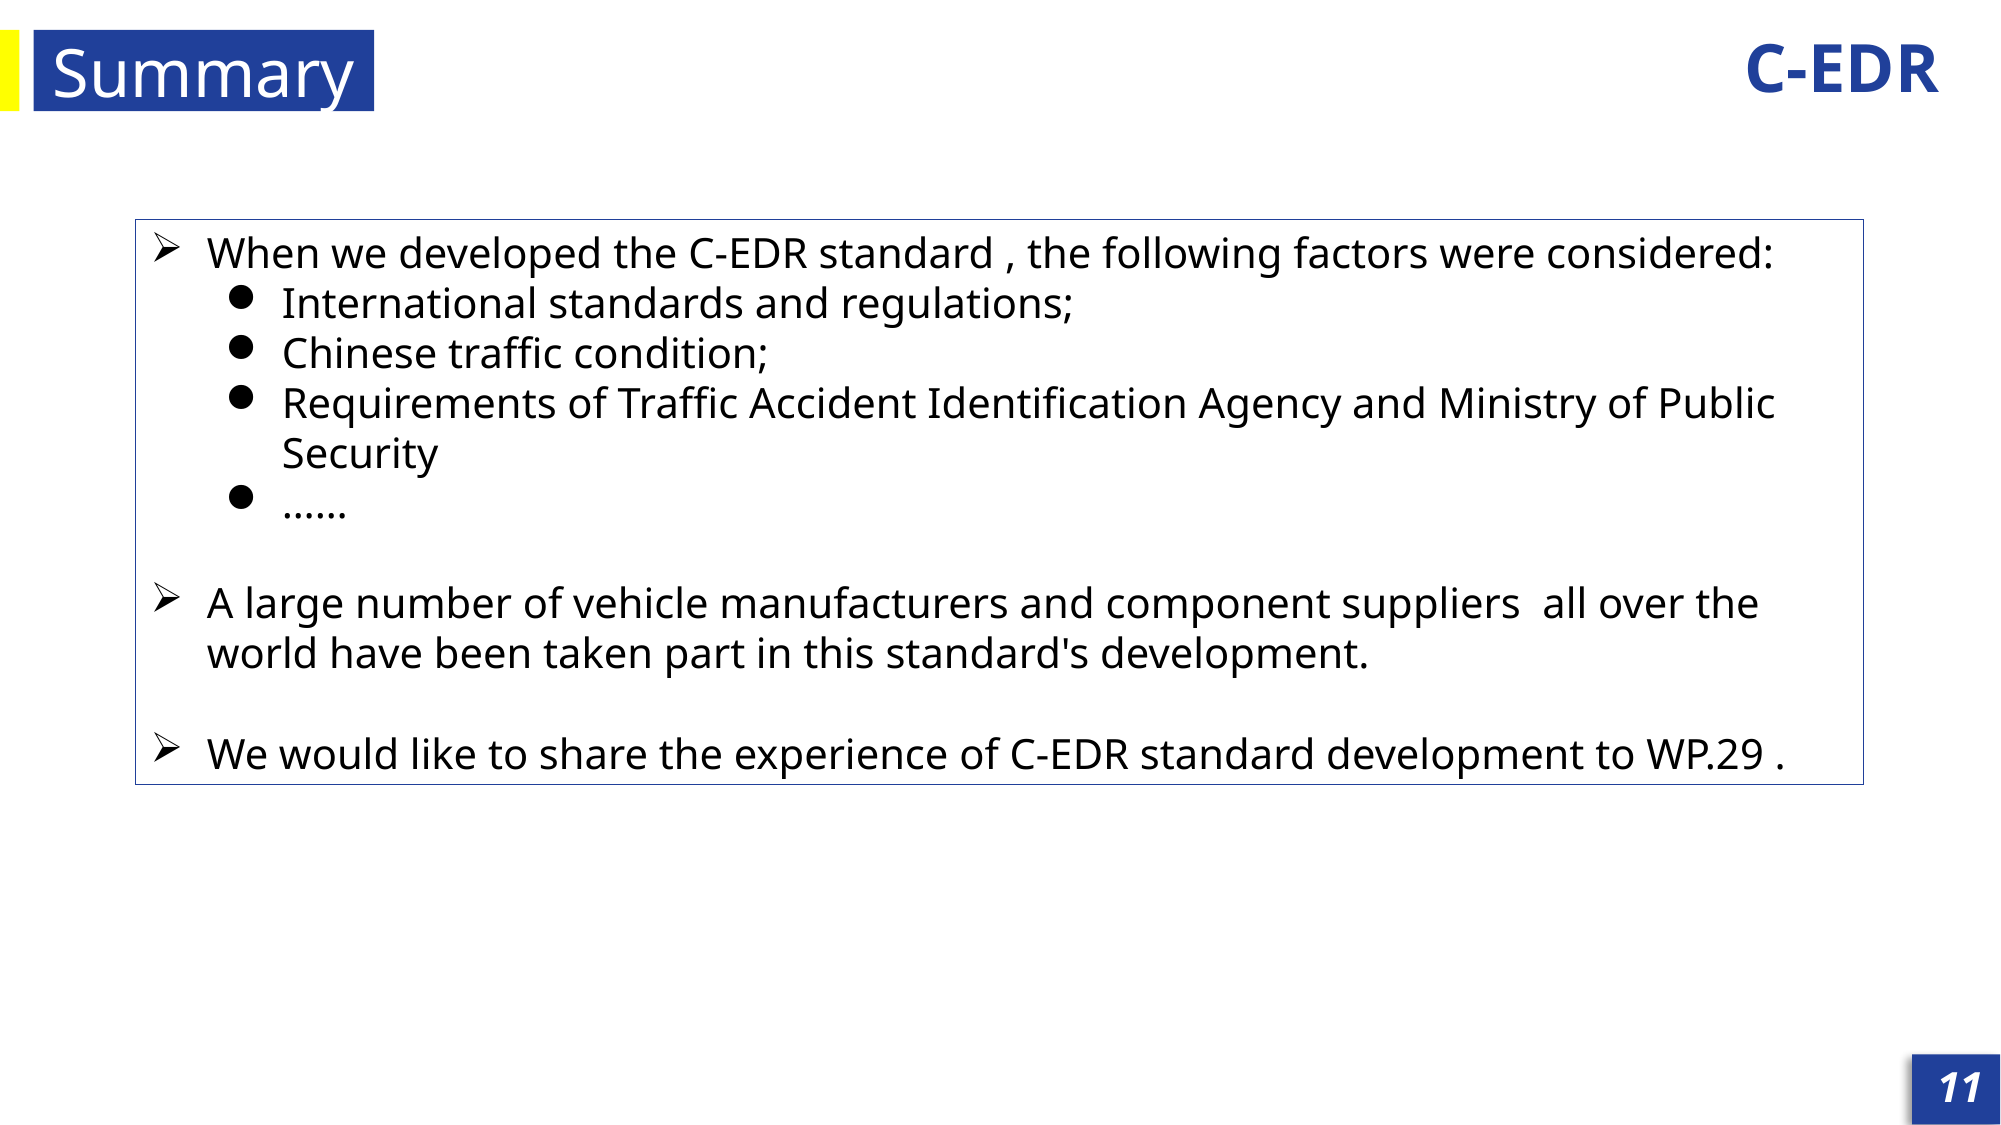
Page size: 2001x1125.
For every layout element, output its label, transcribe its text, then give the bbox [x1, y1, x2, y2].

slide_number 11 [1548, 1059, 1999, 1120]
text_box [0, 29, 375, 112]
text_box When we developed the C-EDR standard , the following factors were considered: International standards and regulations; Chinese traffic condition; Requirements of Traffic Accident Identification Agency and Ministry of Public Security …… A large number of vehicle manufacturers and component suppliers all over the world have been taken part in this standard's development. We would like to share the experience of C-EDR standard development to WP.29 . [135, 219, 1864, 785]
